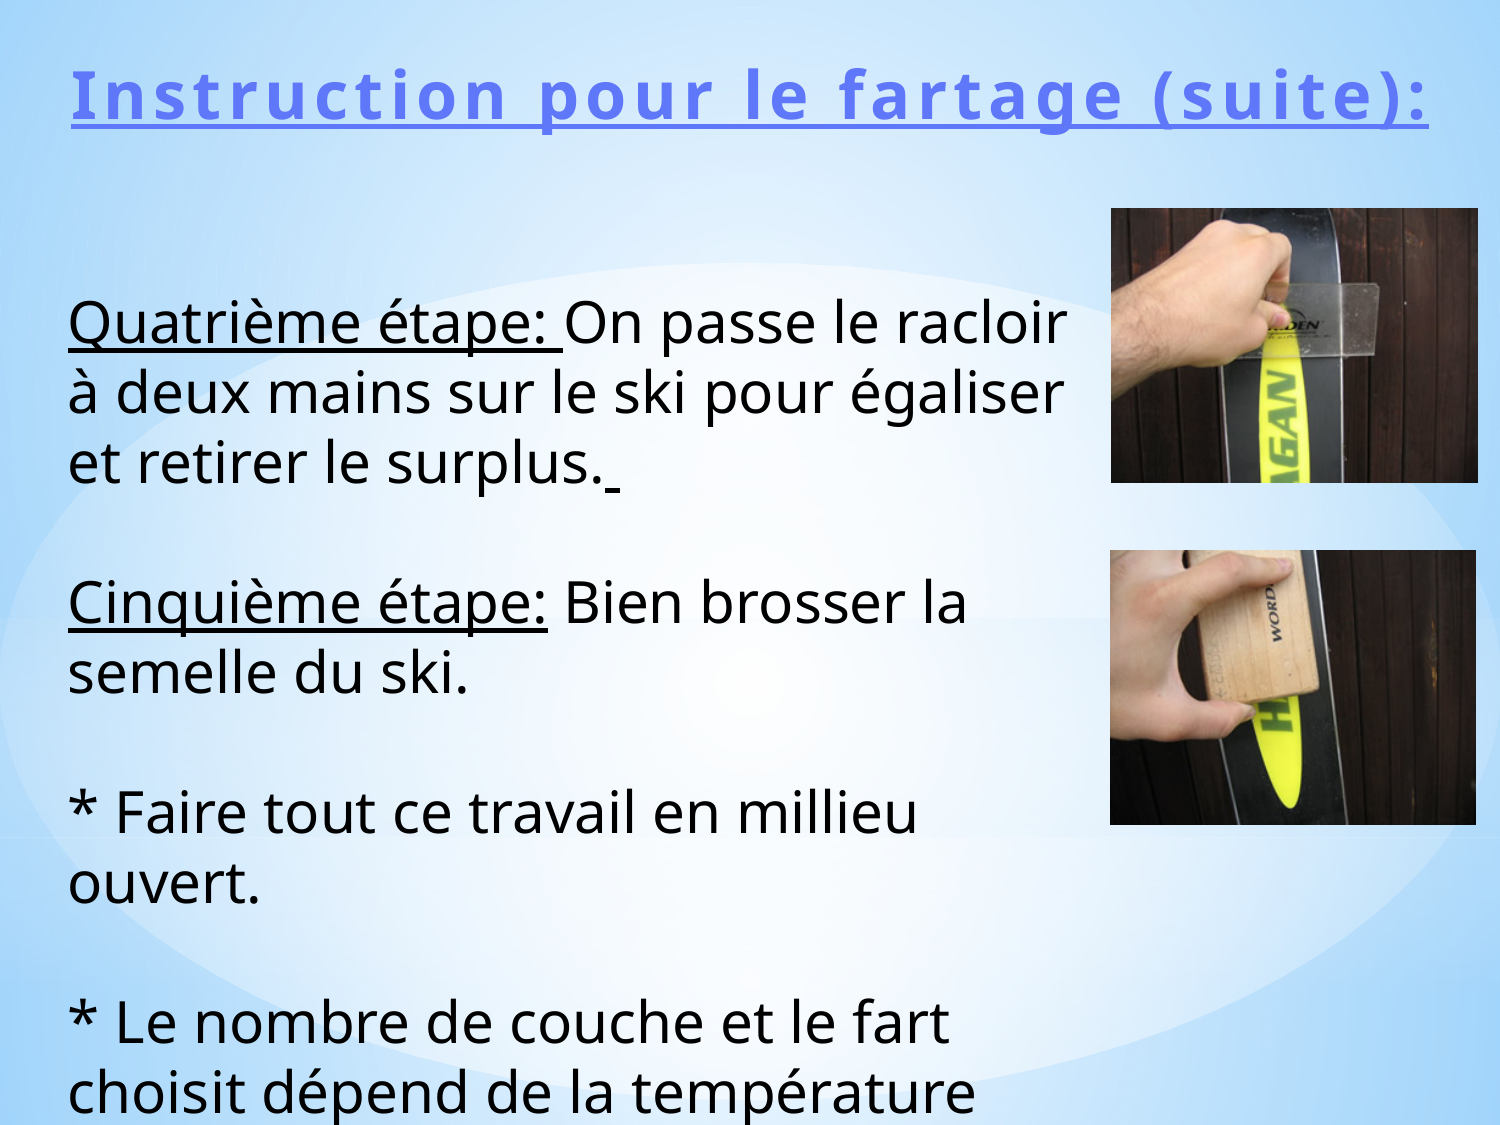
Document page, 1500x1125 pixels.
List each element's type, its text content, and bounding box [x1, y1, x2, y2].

picture [1109, 550, 1476, 826]
text_box Quatrième étape: On passe le racloir à deux mains sur le ski pour égaliser et retirer le surplus. Cinquième étape: Bien brosser la semelle du ski. * Faire tout ce travail en millieu ouvert. * Le nombre de couche et le fart choisit dépend de la température extérieur. [53, 208, 1128, 1125]
picture [1111, 207, 1478, 483]
text_box Instruction pour le fartage (suite): [56, 44, 1444, 140]
